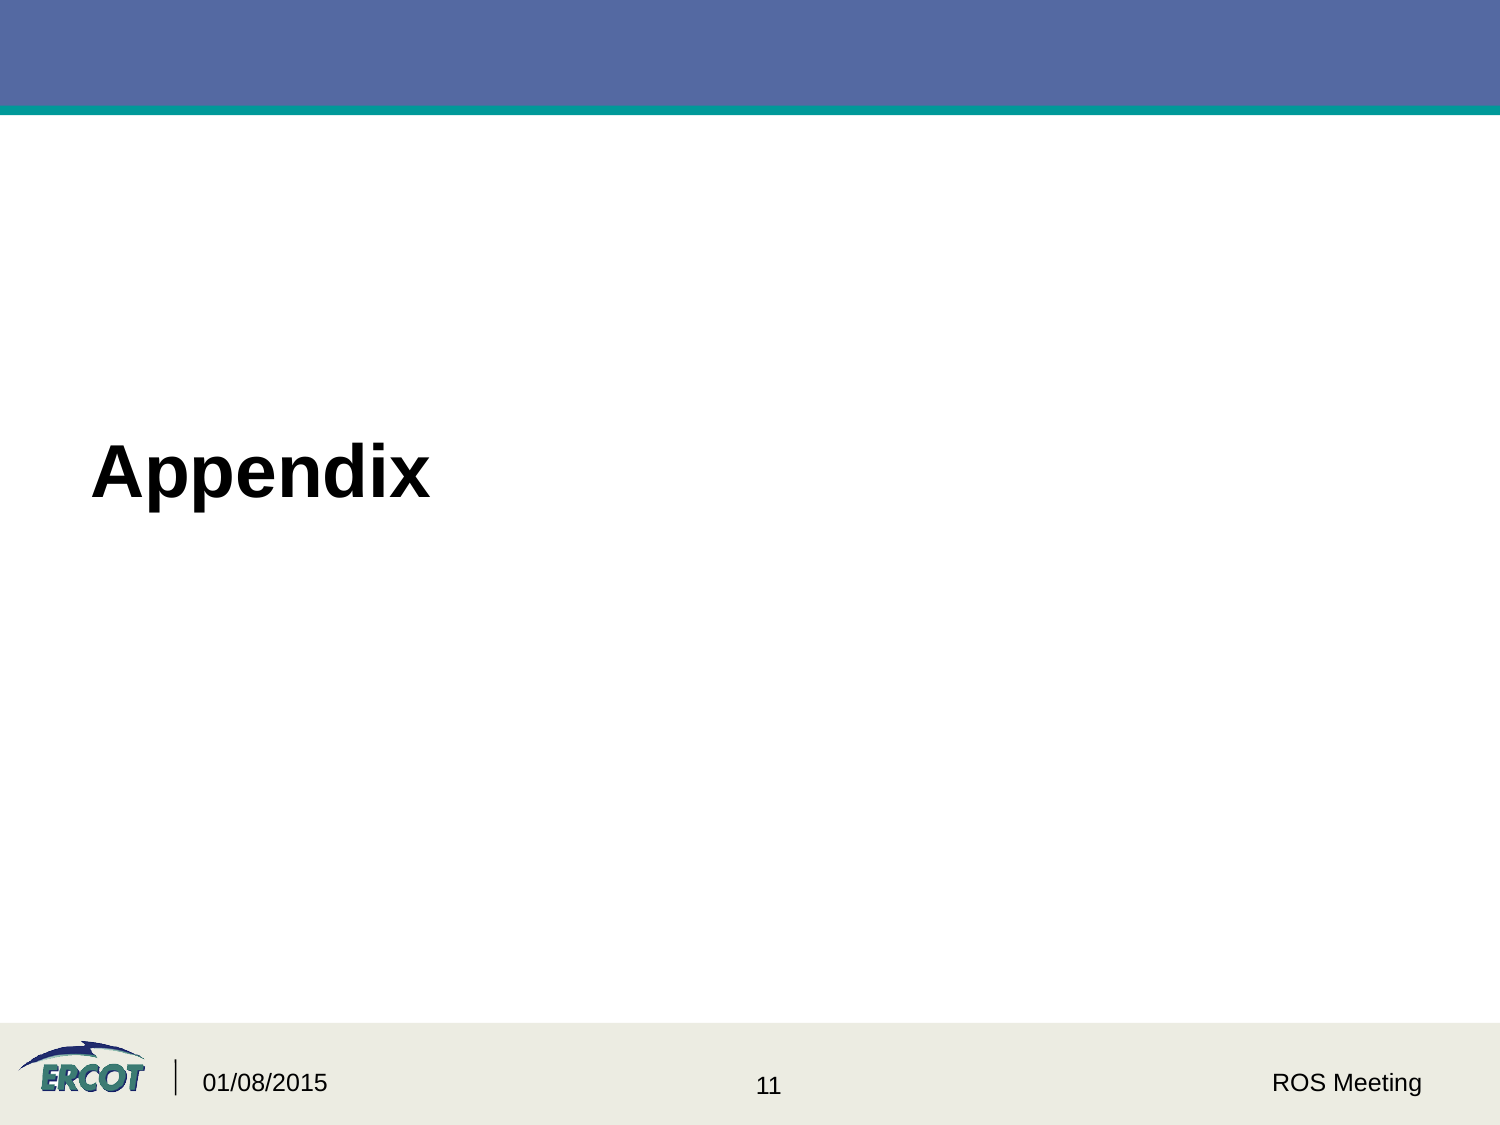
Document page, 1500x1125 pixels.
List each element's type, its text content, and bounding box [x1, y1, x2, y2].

list Appendix [75, 174, 1425, 950]
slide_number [187, 1059, 538, 1125]
footer ROS Meeting [1025, 1059, 1438, 1125]
picture [10, 1031, 151, 1111]
